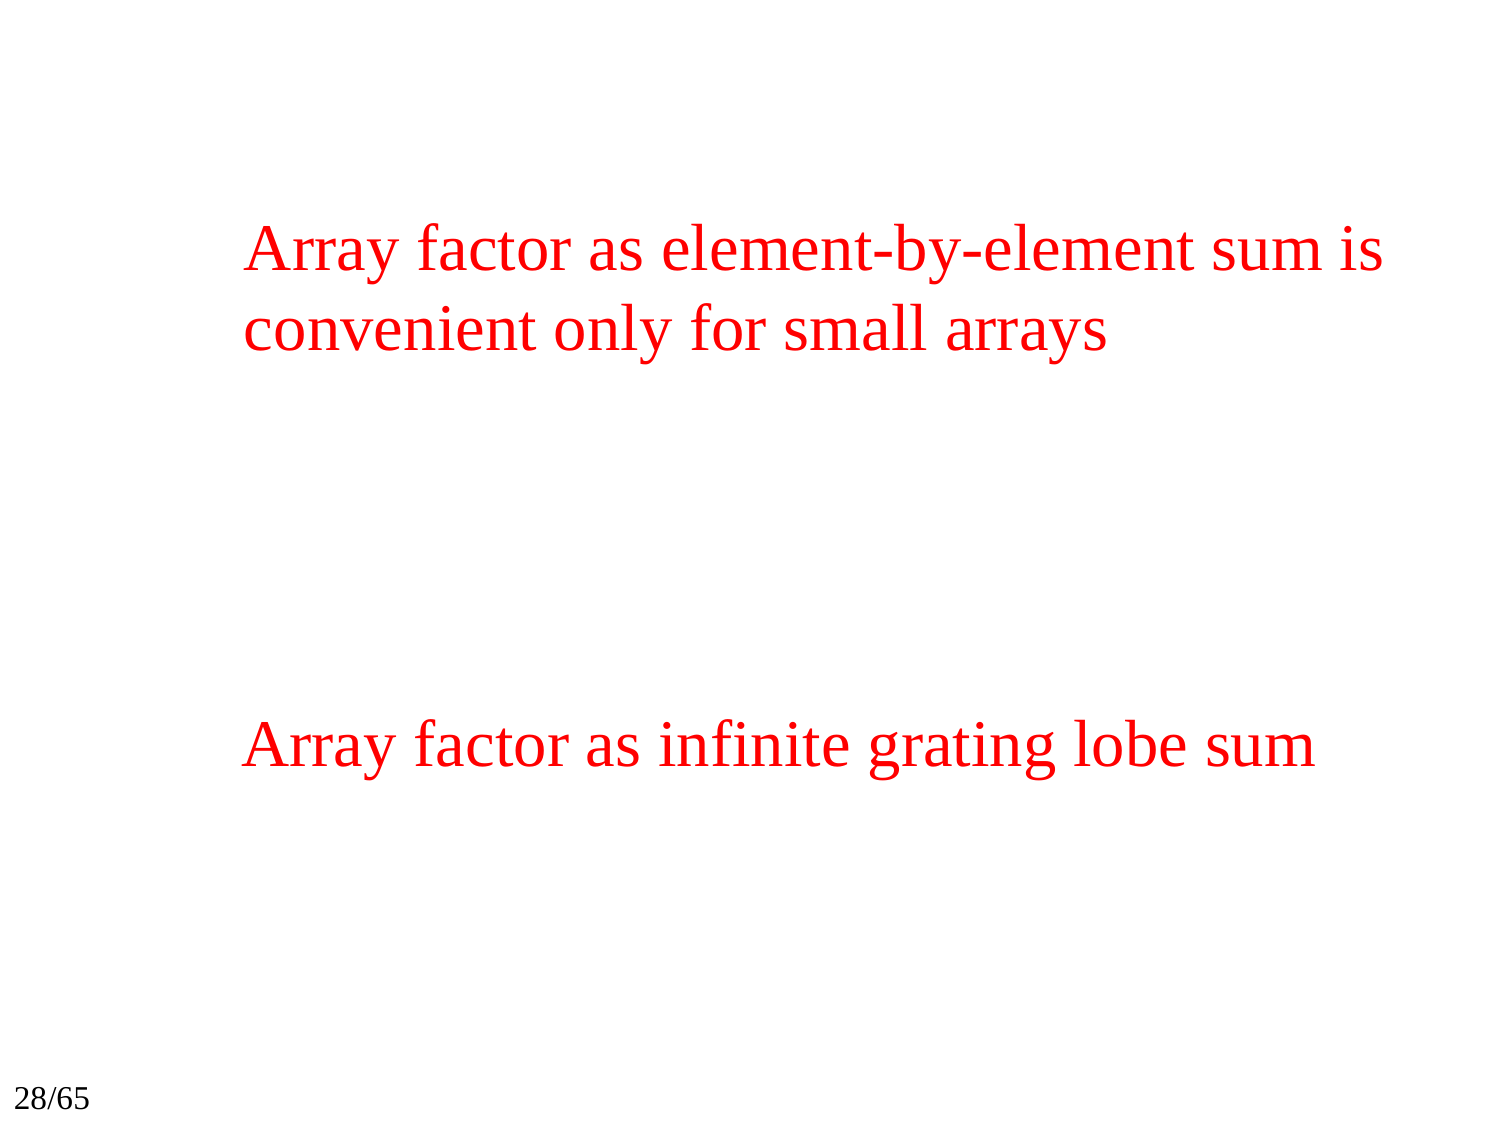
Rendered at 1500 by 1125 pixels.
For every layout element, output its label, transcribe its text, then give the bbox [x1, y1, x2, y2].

text_box Array factor as infinite grating lobe sum [151, 692, 1404, 788]
text_box Array factor as element-by-element sum is convenient only for small arrays [154, 196, 1407, 371]
